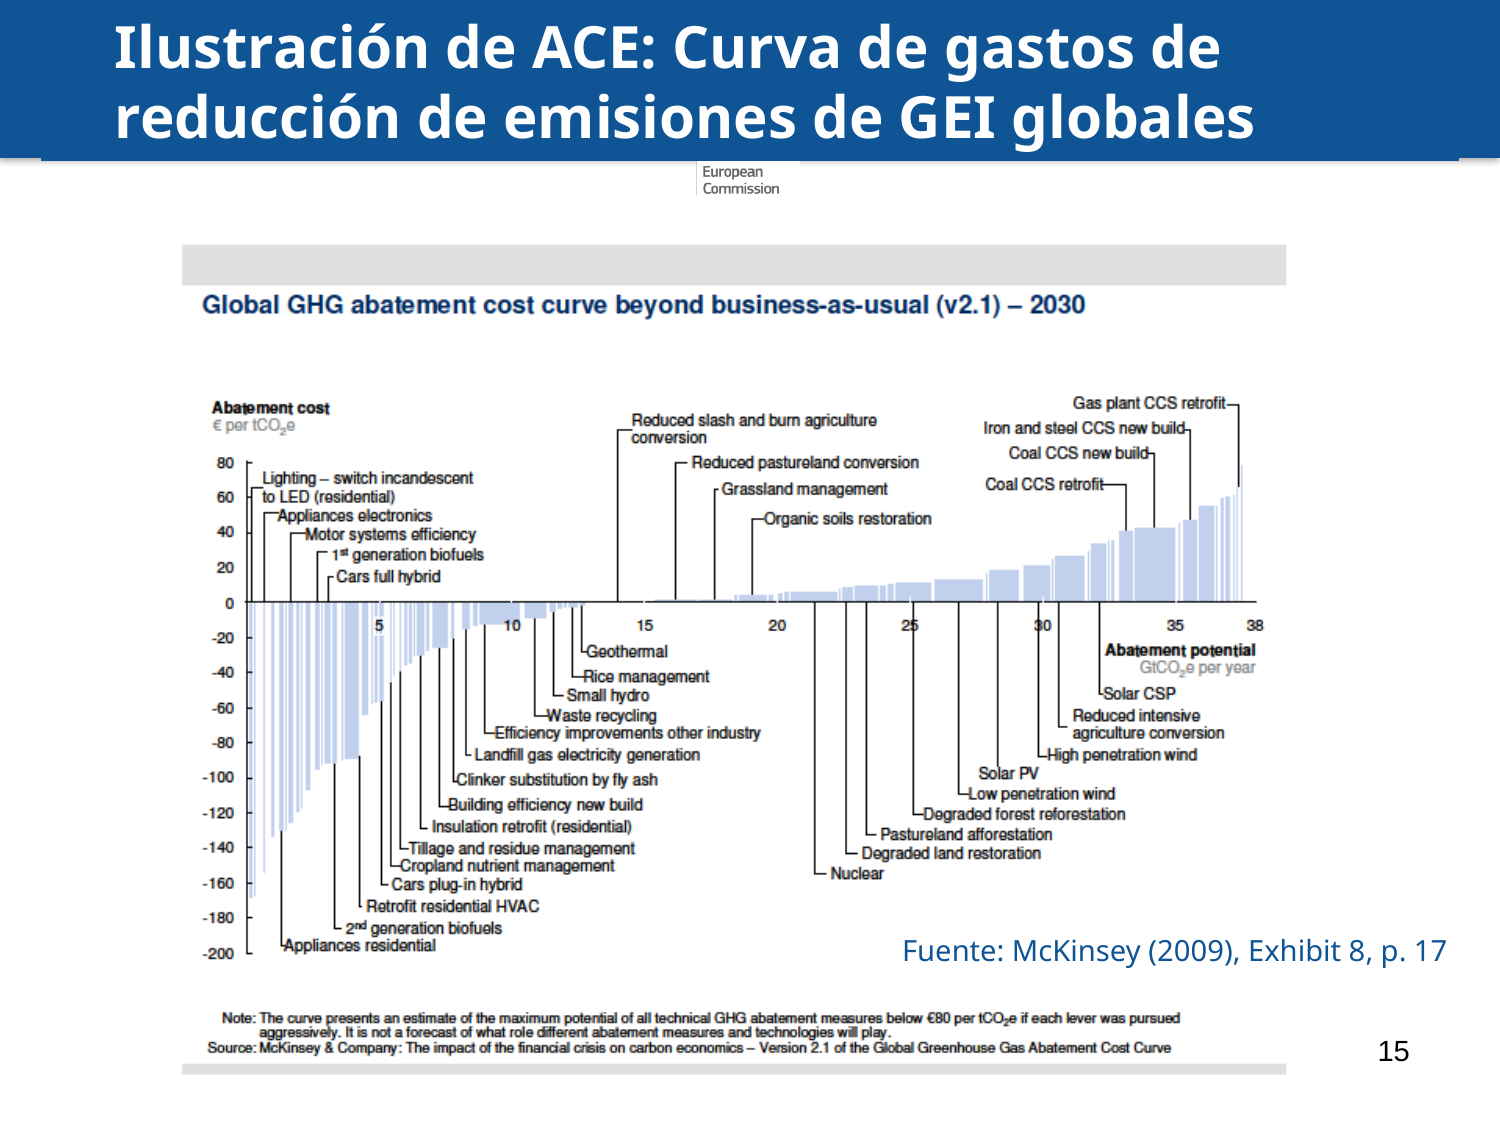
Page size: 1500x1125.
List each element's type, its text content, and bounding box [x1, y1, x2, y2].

slide_number 15 [1395, 1024, 1426, 1103]
picture [649, 161, 885, 195]
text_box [76, 195, 1393, 1125]
title Ilustración de ACE: Curva de gastos de reducción de emisiones de GEI globales [41, 0, 1459, 161]
text_box Fuente: McKinsey (2009), Exhibit 8, p. 17 [1395, 924, 1463, 975]
